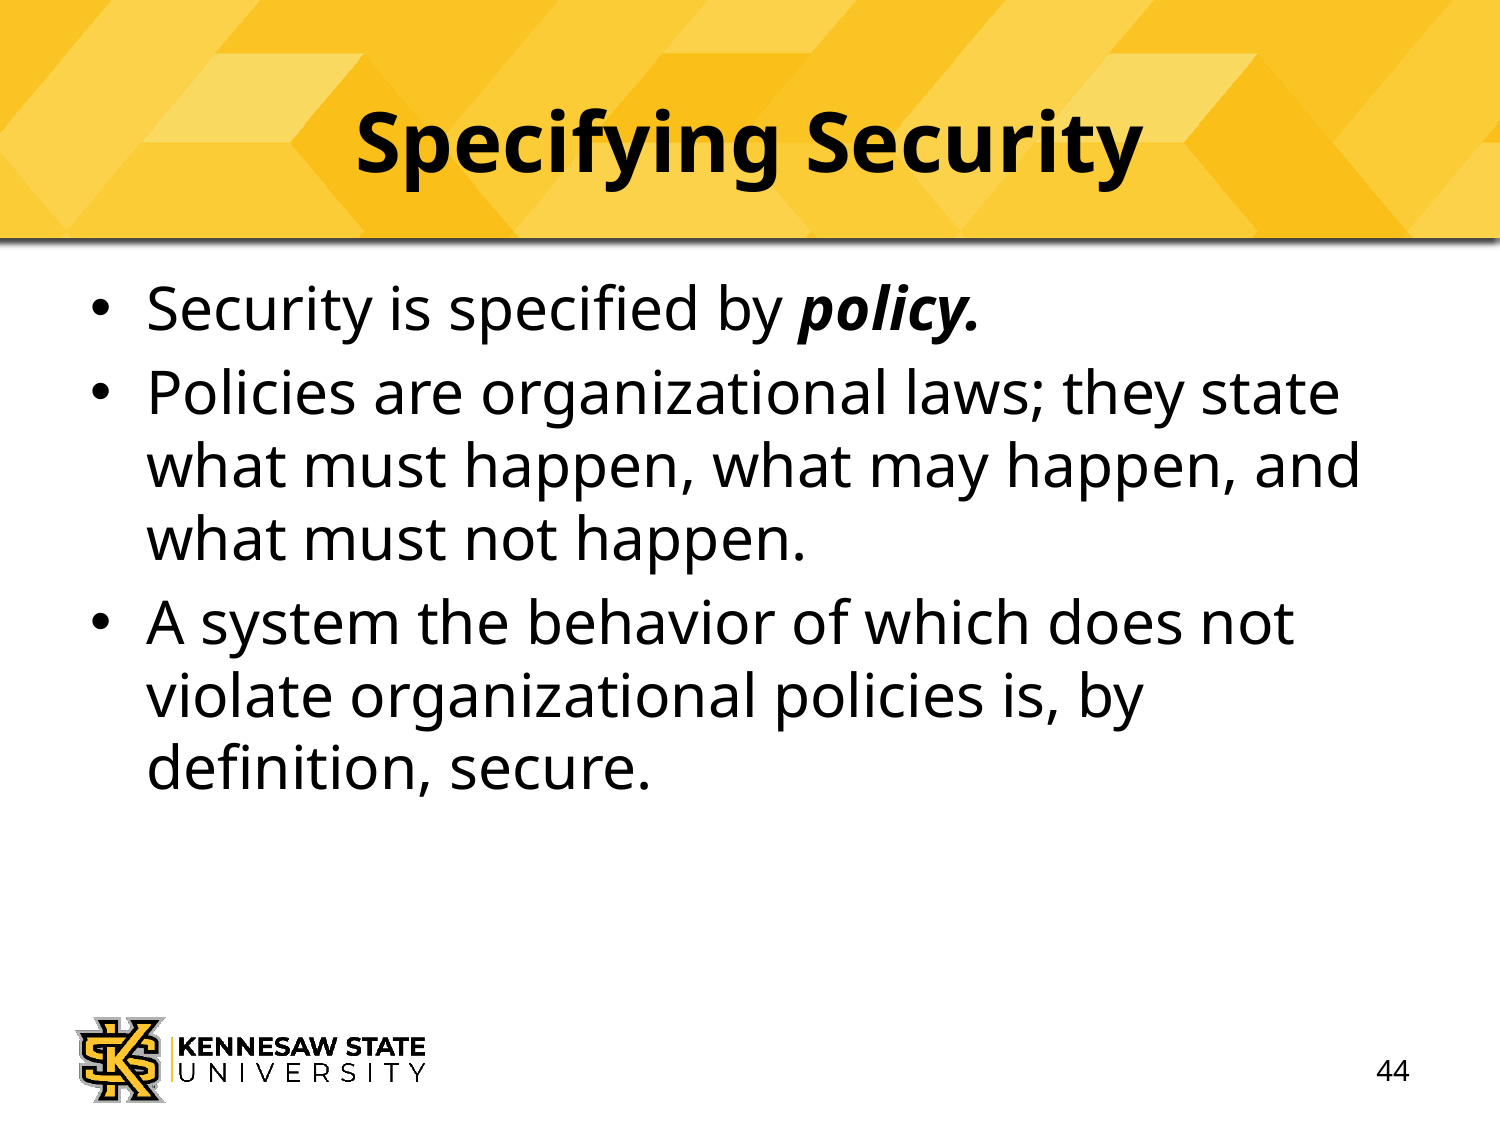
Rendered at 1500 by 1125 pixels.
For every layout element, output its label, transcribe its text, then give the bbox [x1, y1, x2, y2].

title Specifying Security [75, 45, 1425, 233]
picture [75, 1017, 425, 1103]
picture [0, 0, 1500, 251]
list Security is specified by policy. Policies are organizational laws; they state what must happen, what may happen, and what must not happen. A system the behavior of which does not violate organizational policies is, by definition, secure. [75, 262, 1425, 1005]
slide_number 44 [1074, 1042, 1425, 1103]
